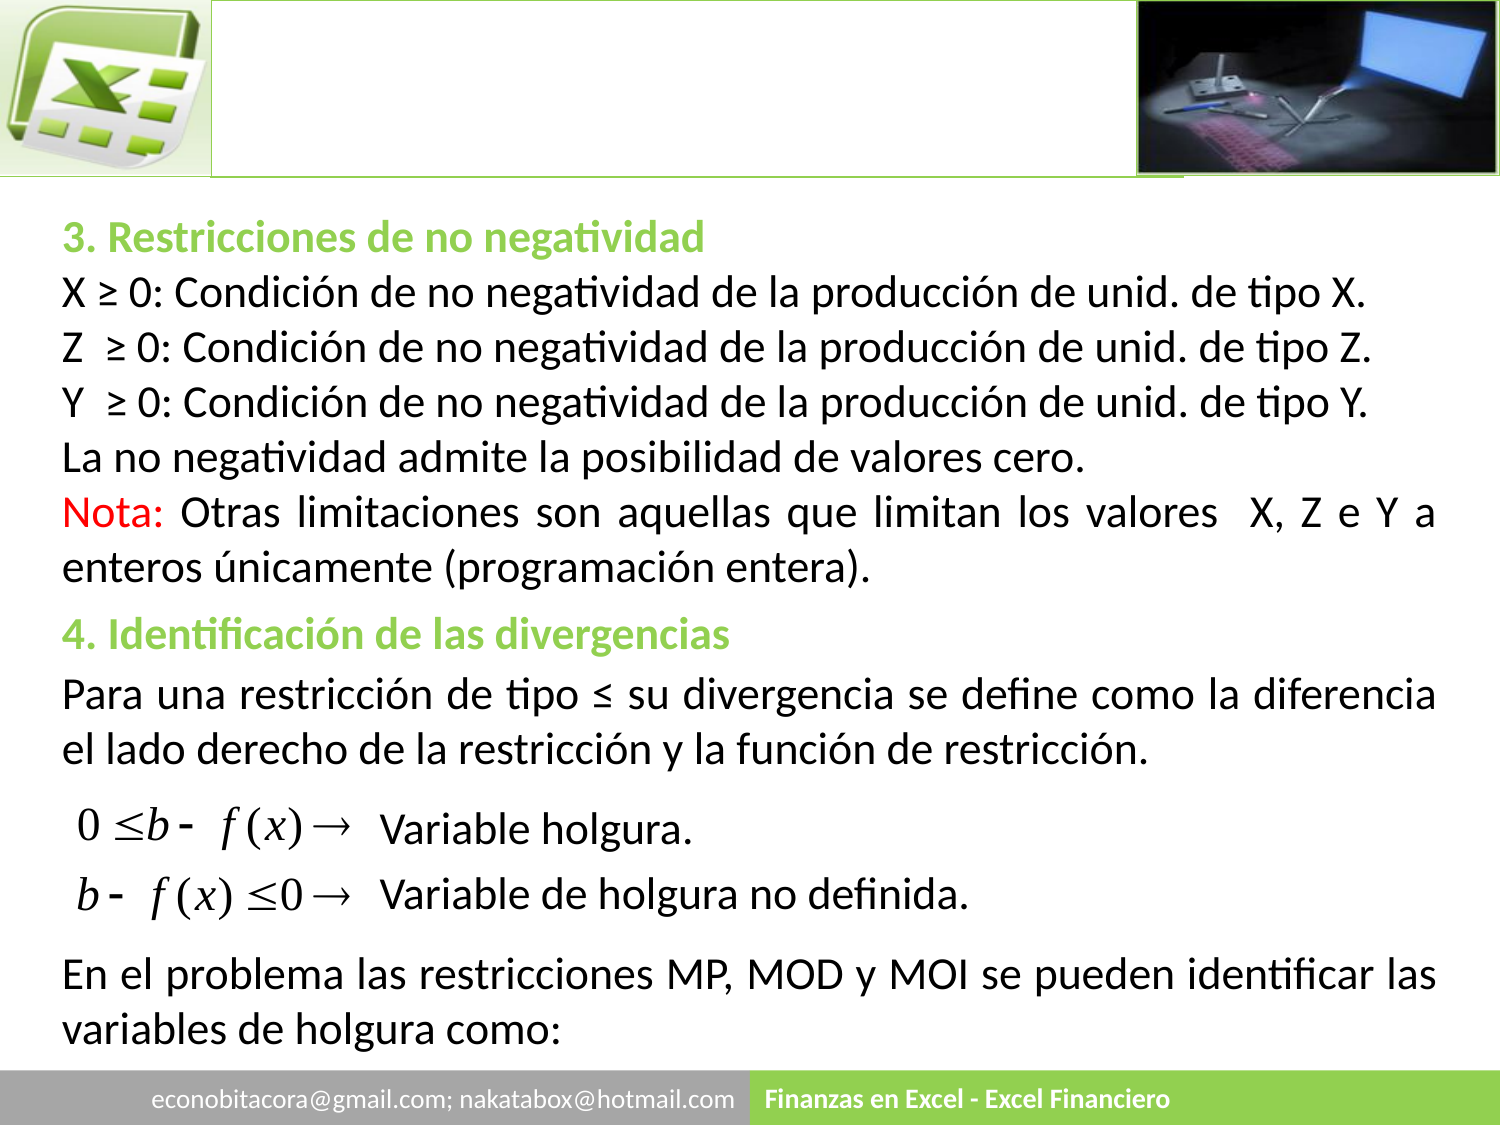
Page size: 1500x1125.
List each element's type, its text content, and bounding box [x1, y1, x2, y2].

text_box 3. Restricciones de no negatividad X ≥ 0: Condición de no negatividad de la producción de unid. de tipo X. Z ≥ 0: Condición de no negatividad de la producción de unid. de tipo Z. Y ≥ 0: Condición de no negatividad de la producción de unid. de tipo Y. La no negatividad admite la posibilidad de valores cero. Nota: Otras limitaciones son aquellas que limitan los valores X, Z e Y a enteros únicamente (programación entera). 4. Identificación de las divergencias Para una restricción de tipo ≤ su divergencia se define como la diferencia el lado derecho de la restricción y la función de restricción. Variable holgura. Variable de holgura no definida. En el problema las restricciones MP, MOD y MOI se pueden identificar las variables de holgura como: [46, 199, 1454, 1055]
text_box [70, 866, 369, 931]
picture [1136, 0, 1500, 177]
text_box Finanzas en Excel - Excel Financiero [749, 1070, 1500, 1125]
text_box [70, 796, 369, 861]
text_box econobitacora@gmail.com; nakatabox@hotmail.com [0, 1070, 749, 1125]
text_box [212, 0, 1134, 178]
picture [0, 0, 212, 177]
